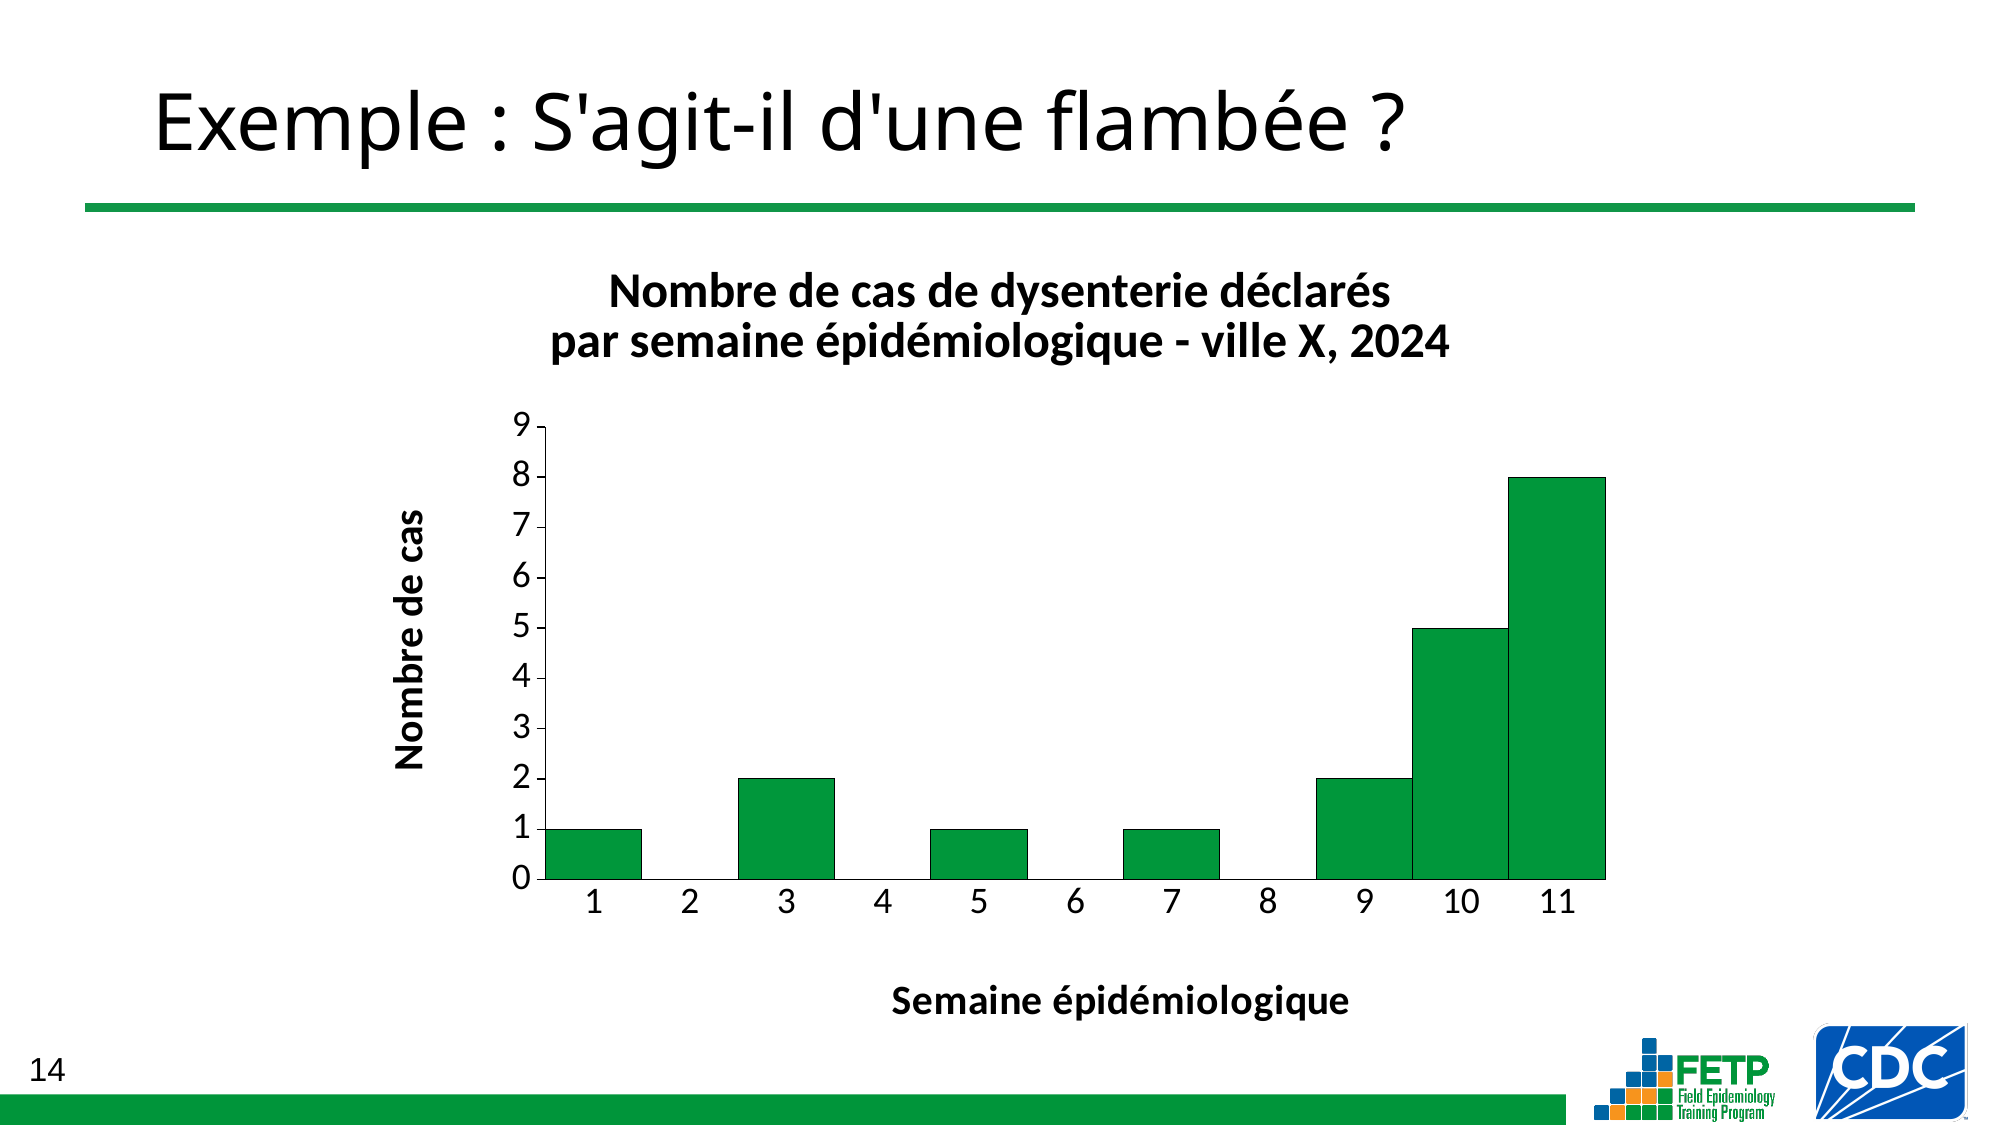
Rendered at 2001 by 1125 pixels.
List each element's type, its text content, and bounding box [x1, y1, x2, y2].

title Exemple : S'agit-il d'une flambée ? [137, 75, 1863, 207]
picture [1813, 1023, 1968, 1122]
picture [1594, 1038, 1775, 1122]
chart [355, 230, 1644, 1044]
